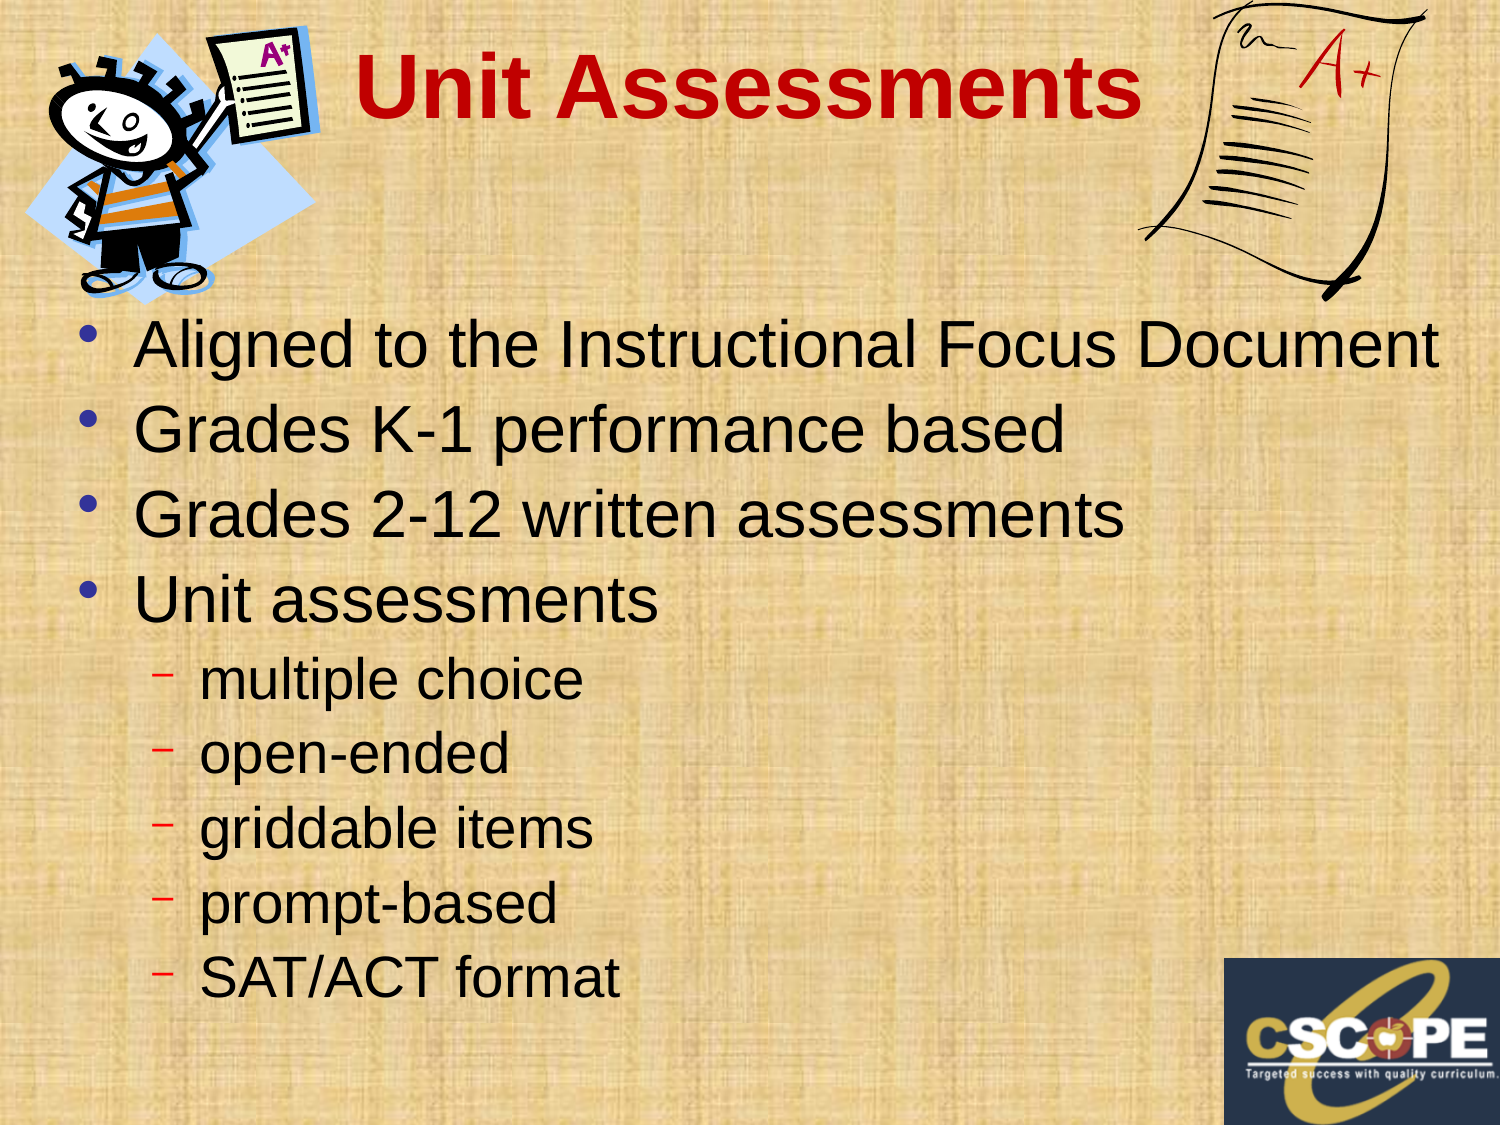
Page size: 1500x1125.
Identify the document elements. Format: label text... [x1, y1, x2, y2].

list Aligned to the Instructional Focus Document Grades K-1 performance based Grades 2-12 written assessments Unit assessments multiple choice open-ended griddable items prompt-based SAT/ACT format [62, 301, 1500, 913]
picture [0, 0, 1500, 1125]
title Unit Assessments [74, 0, 1135, 176]
